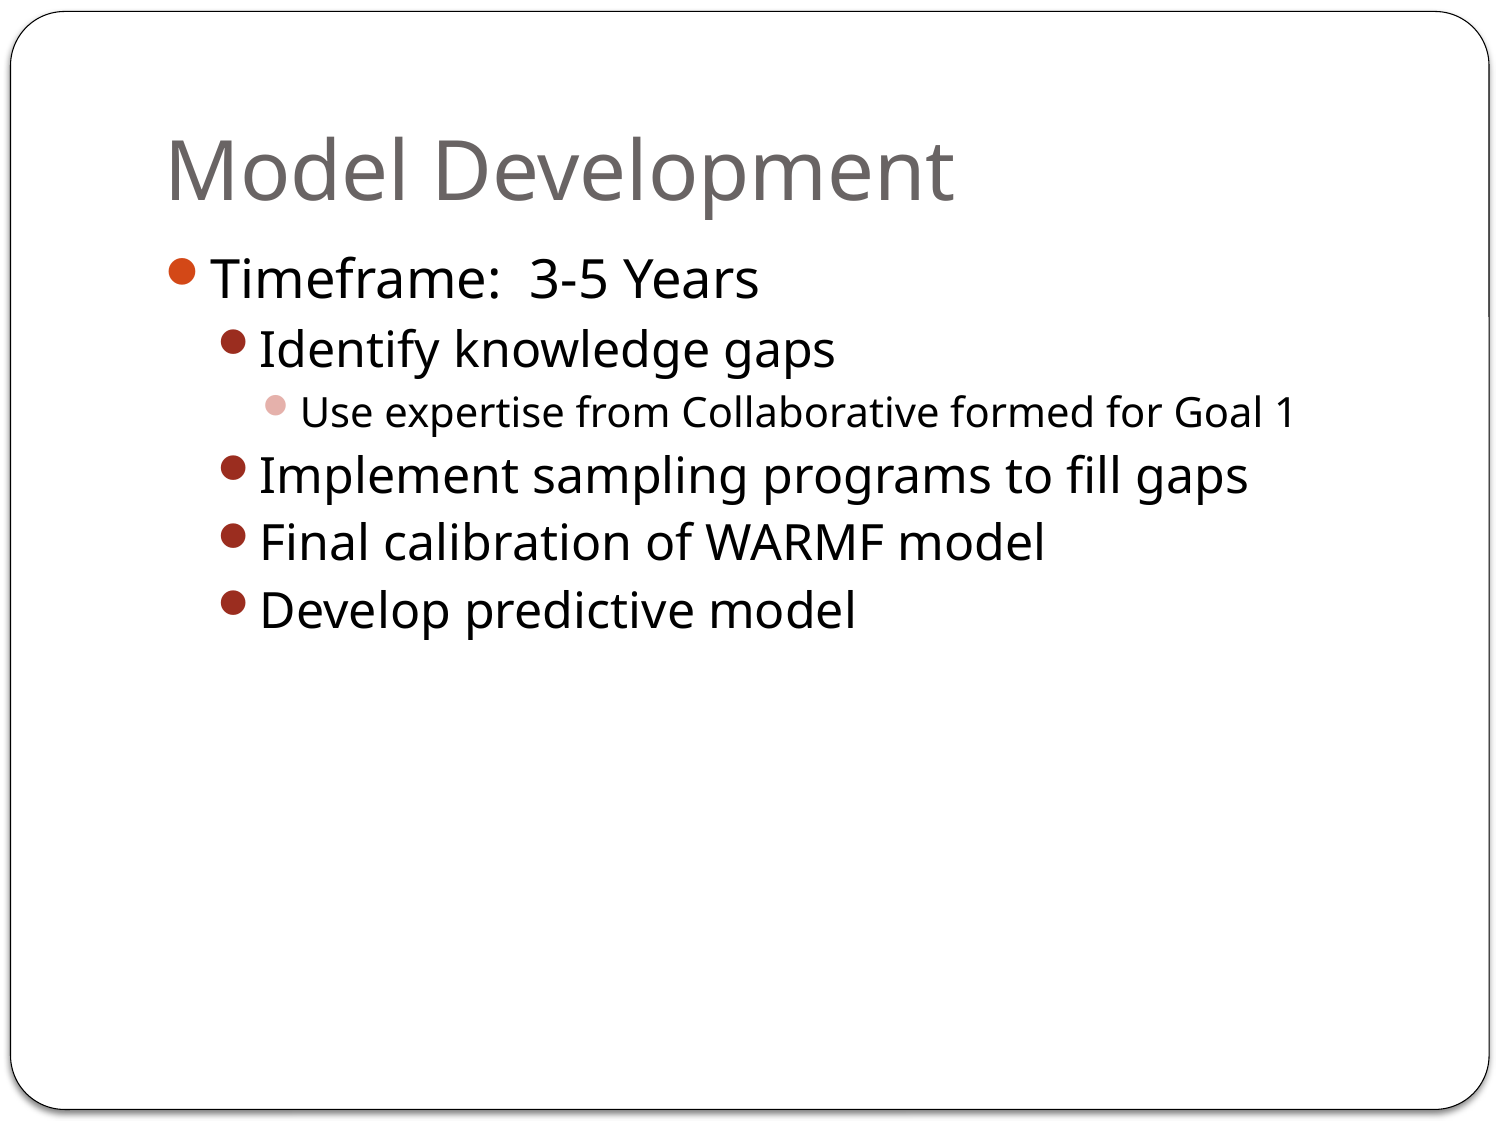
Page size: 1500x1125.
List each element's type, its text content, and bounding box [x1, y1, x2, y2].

list Timeframe: 3-5 Years Identify knowledge gaps Use expertise from Collaborative formed for Goal 1 Implement sampling programs to fill gaps Final calibration of WARMF model Develop predictive model [150, 237, 1425, 988]
title Model Development [150, 45, 1425, 233]
